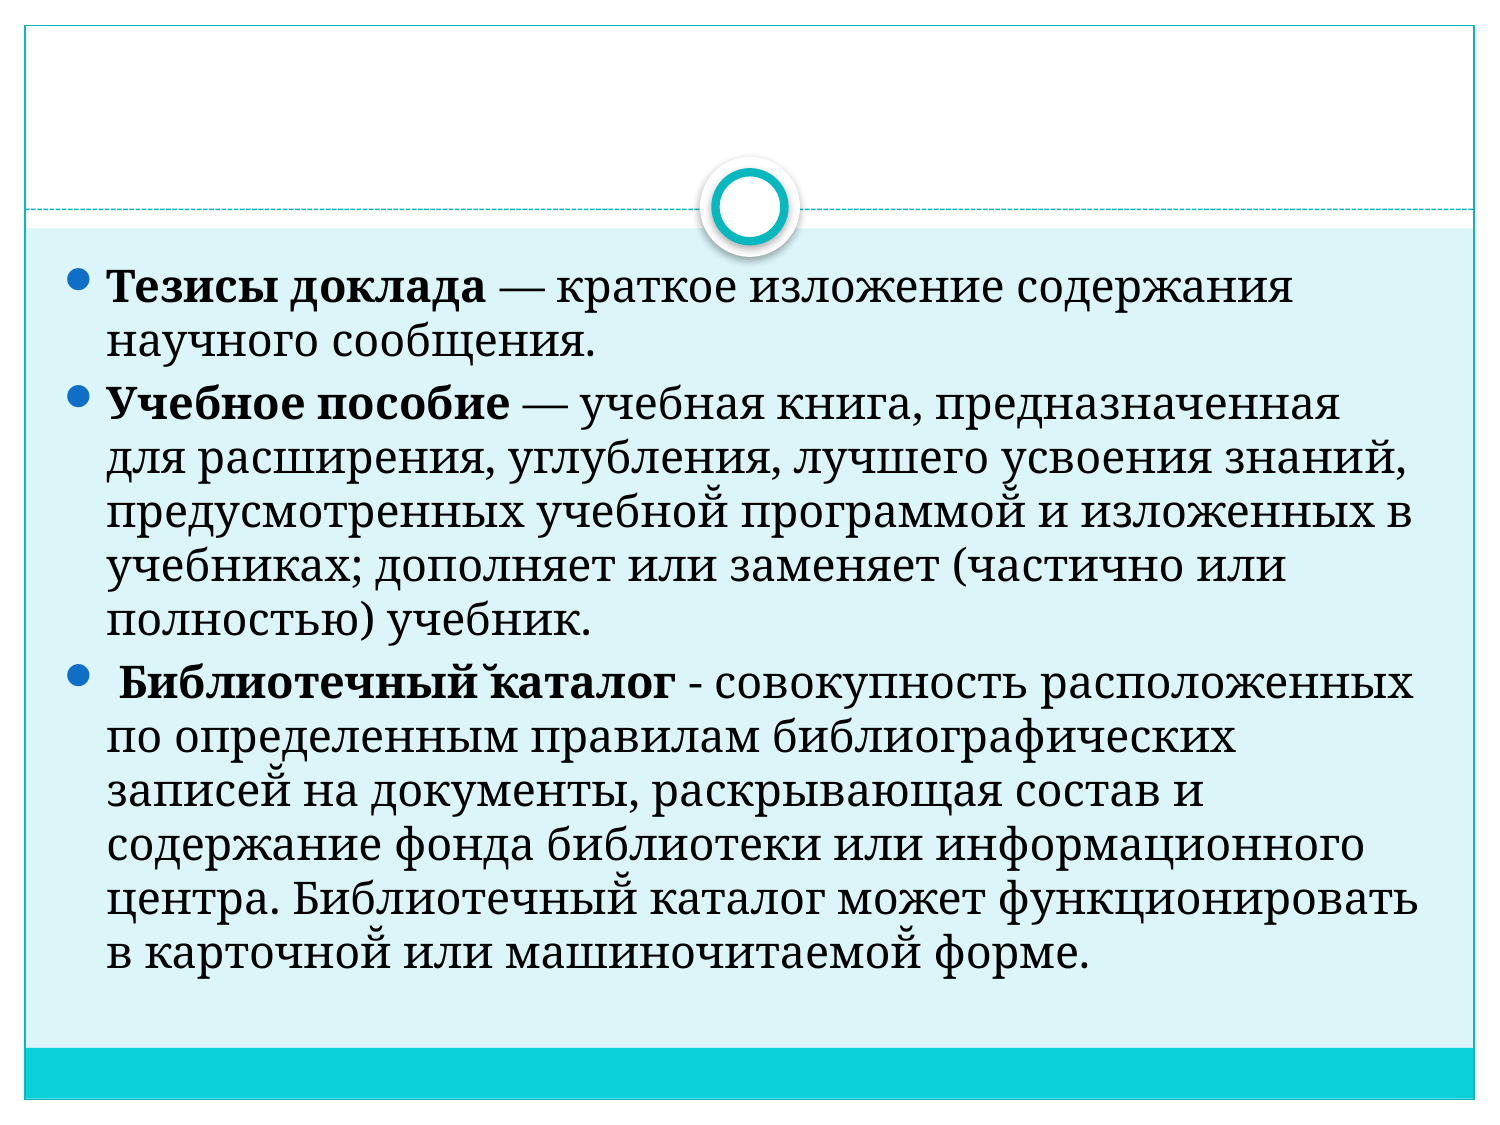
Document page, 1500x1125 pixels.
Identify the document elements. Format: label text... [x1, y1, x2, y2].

list Тезисы доклада — краткое изложение содержания научного сообщения. Учебное пособие — учебная книга, предназначенная для расширения, углубления, лучшего усвоения знаний, предусмотренных учебной̆ программой̆ и изложенных в учебниках; дополняет или заменяет (частично или полностью) учебник. Библиотечный ̆каталог - совокупность расположенных по определенным правилам библиографических записей̆ на документы, раскрывающая состав и содержание фонда библиотеки или информационного центра. Библиотечный̆ каталог может функционировать в карточной̆ или машиночитаемой̆ форме. [49, 250, 1445, 1001]
